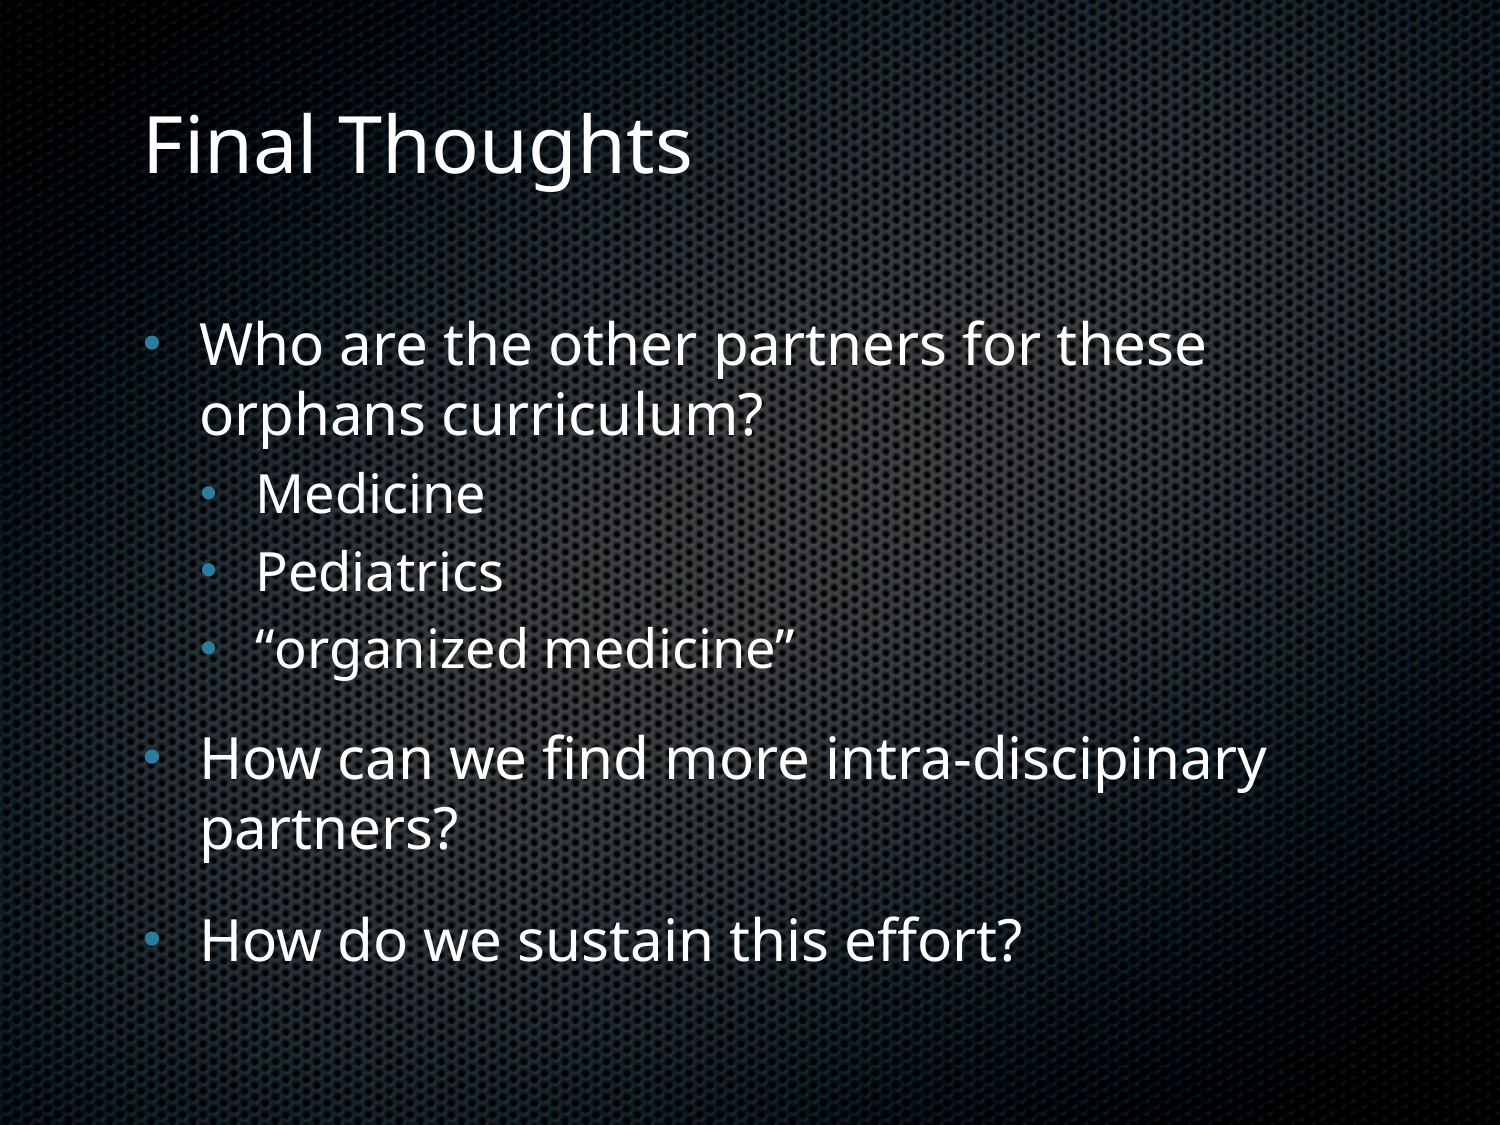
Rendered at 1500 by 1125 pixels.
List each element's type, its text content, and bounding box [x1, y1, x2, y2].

title Final Thoughts [127, 48, 1373, 237]
picture [0, 0, 1500, 1125]
list Who are the other partners for these orphans curriculum? Medicine Pediatrics “organized medicine” How can we find more intra-discipinary partners? How do we sustain this effort? [127, 299, 1373, 978]
